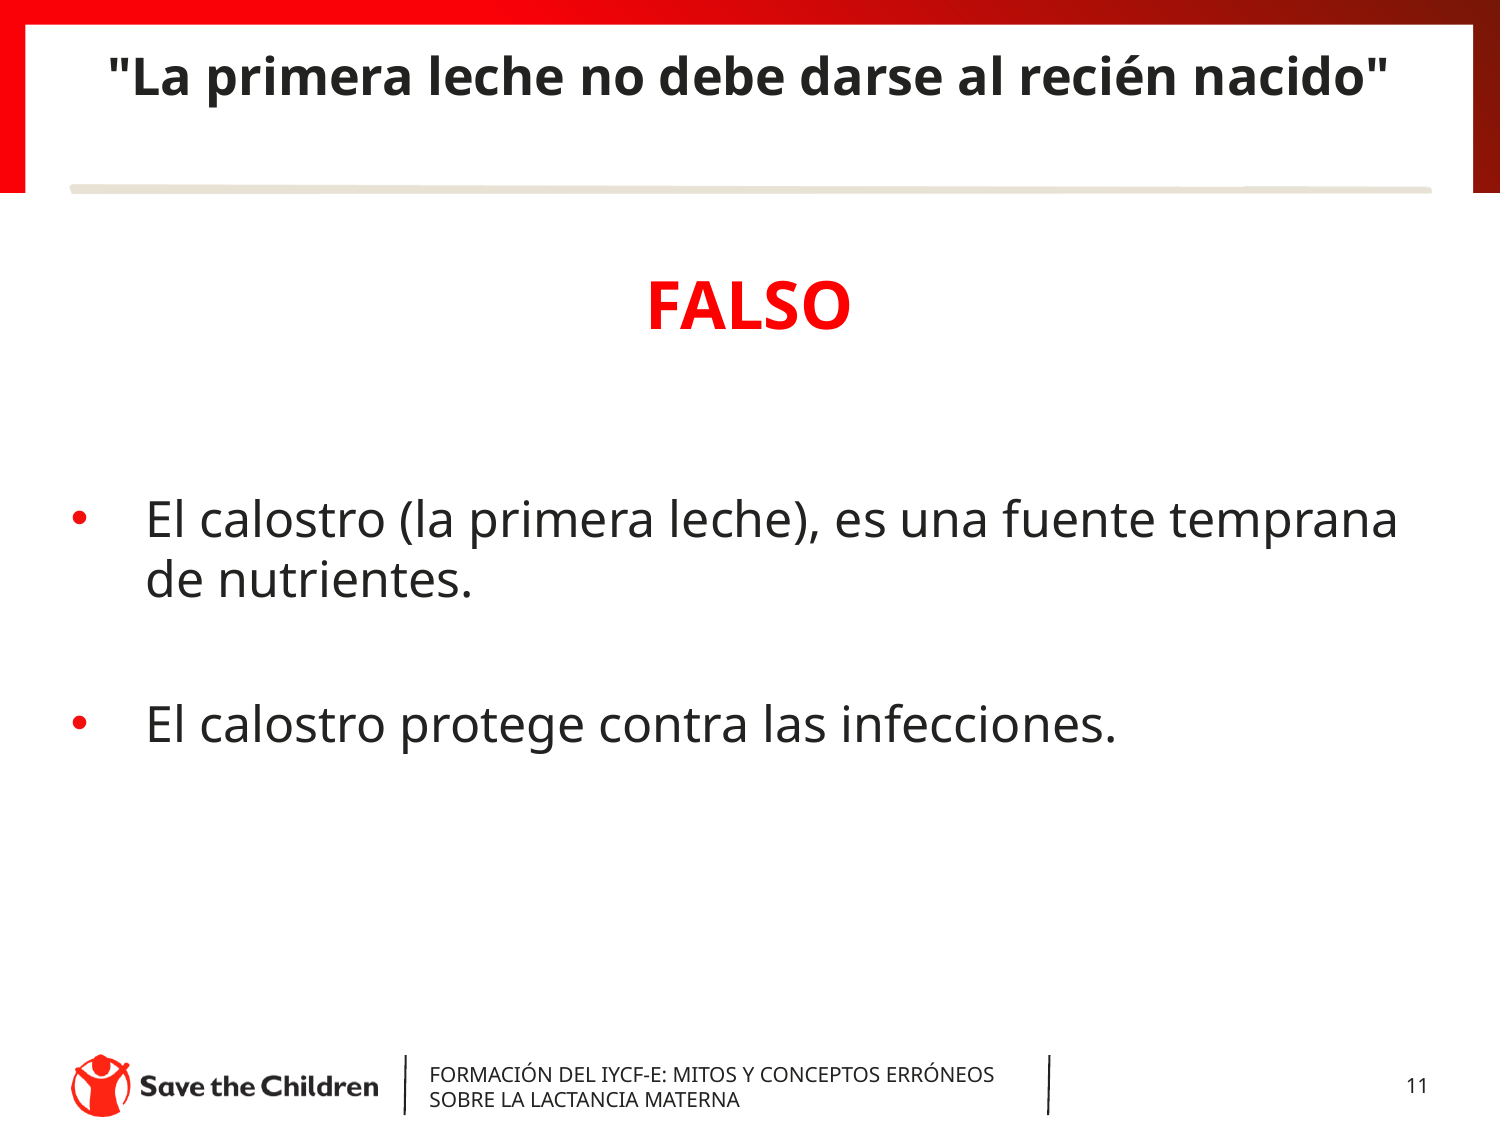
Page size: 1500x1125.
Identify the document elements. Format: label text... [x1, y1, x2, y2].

slide_number ‹#› [1317, 1056, 1445, 1117]
title "La primera leche no debe darse al recién nacido" [69, 33, 1429, 117]
footer FORMACIÓN DEL IYCF-E: MITOS Y CONCEPTOS ERRÓNEOS SOBRE LA LACTANCIA MATERNA [414, 1056, 1042, 1117]
list FALSO El calostro (la primera leche), es una fuente temprana de nutrientes. El calostro protege contra las infecciones. [70, 262, 1429, 1035]
picture [71, 1054, 378, 1117]
picture [69, 184, 1432, 194]
